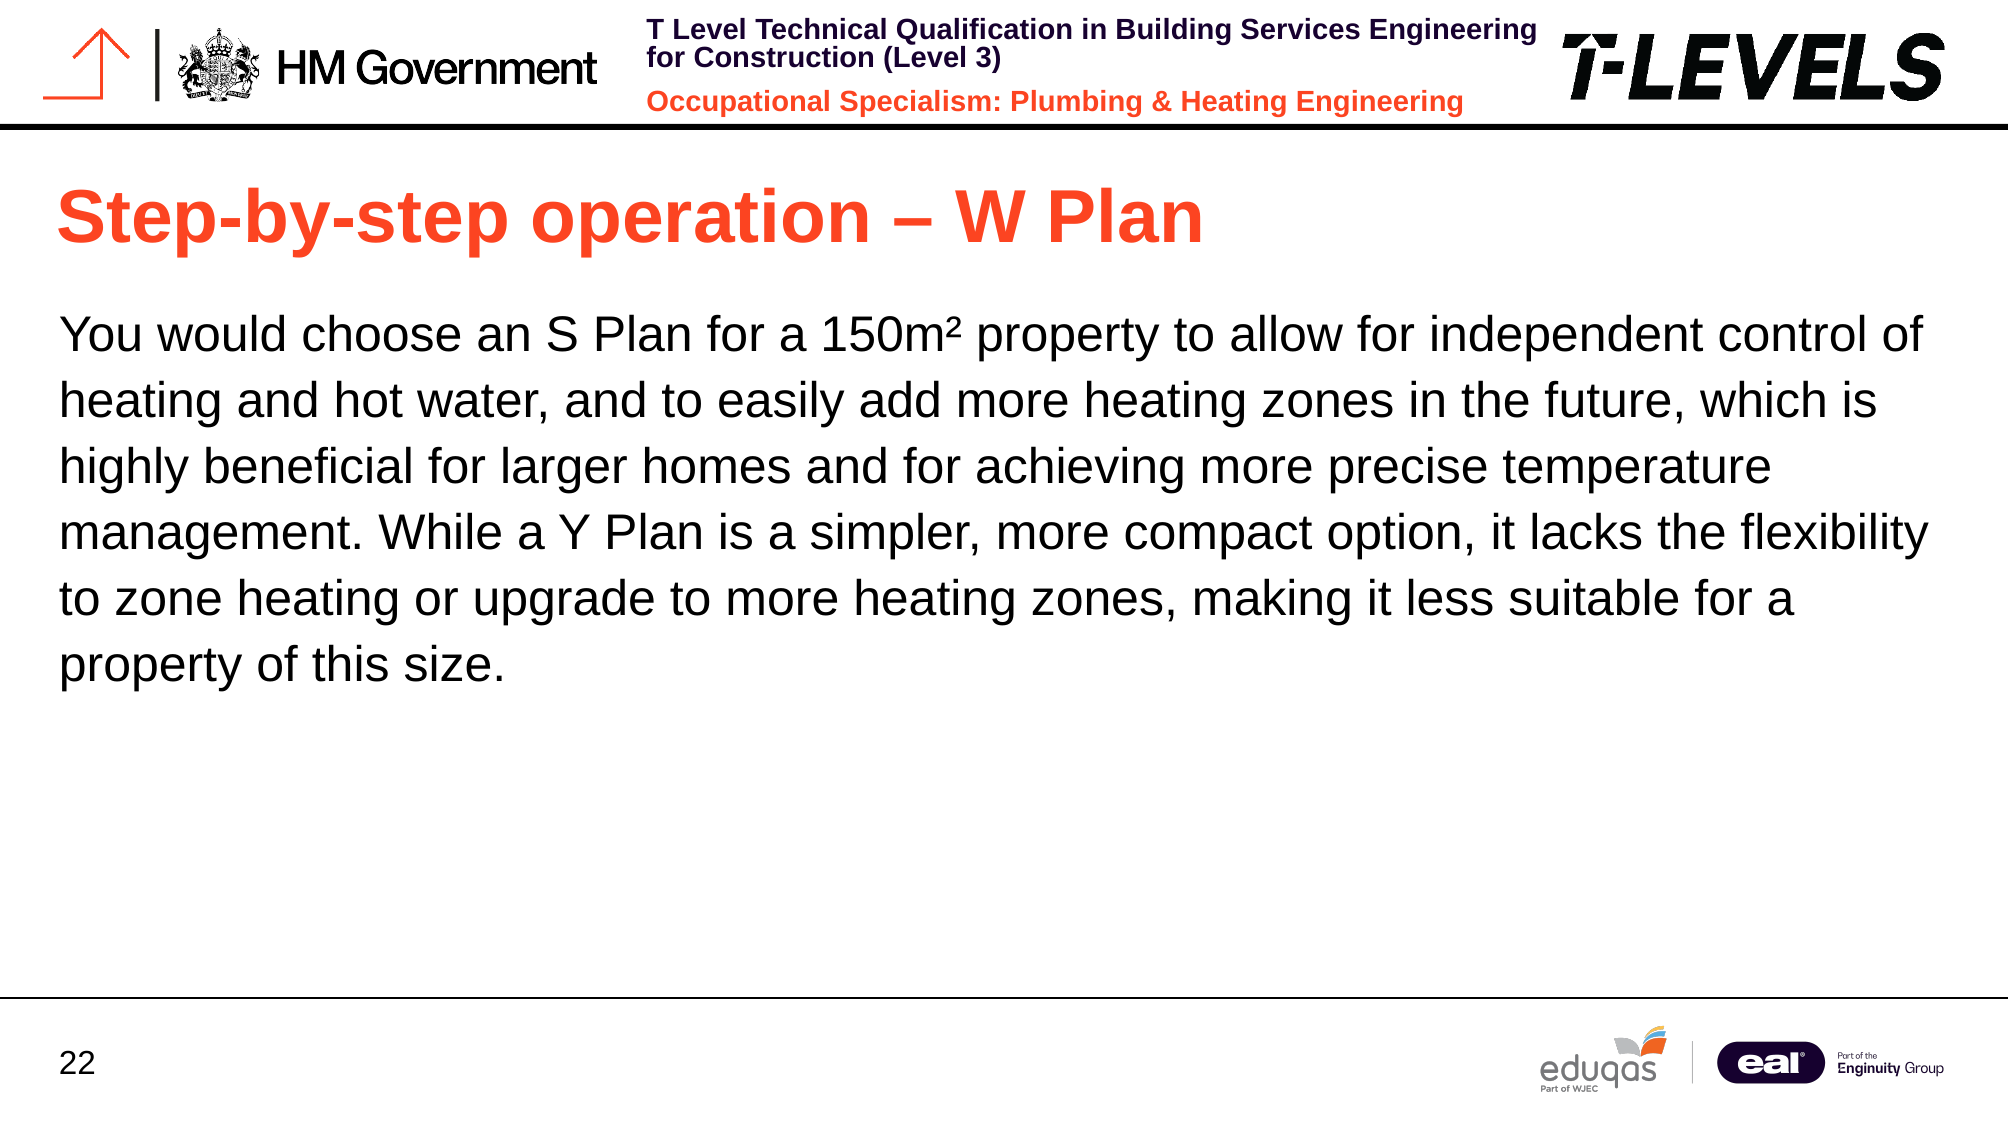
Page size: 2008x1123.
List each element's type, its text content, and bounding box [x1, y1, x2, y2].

picture [155, 28, 597, 102]
picture [38, 27, 136, 100]
title Step-by-step operation – W Plan [41, 111, 1949, 314]
picture [1535, 1021, 1949, 1097]
list You would choose an S Plan for a 150m² property to allow for independent control of heating and hot water, and to easily add more heating zones in the future, which is highly beneficial for larger homes and for achieving more precise temperature management. While a Y Plan is a simpler, more compact option, it lacks the flexibility to zone heating or upgrade to more heating zones, making it less suitable for a property of this size. [59, 295, 1949, 975]
picture [1543, 25, 1964, 108]
